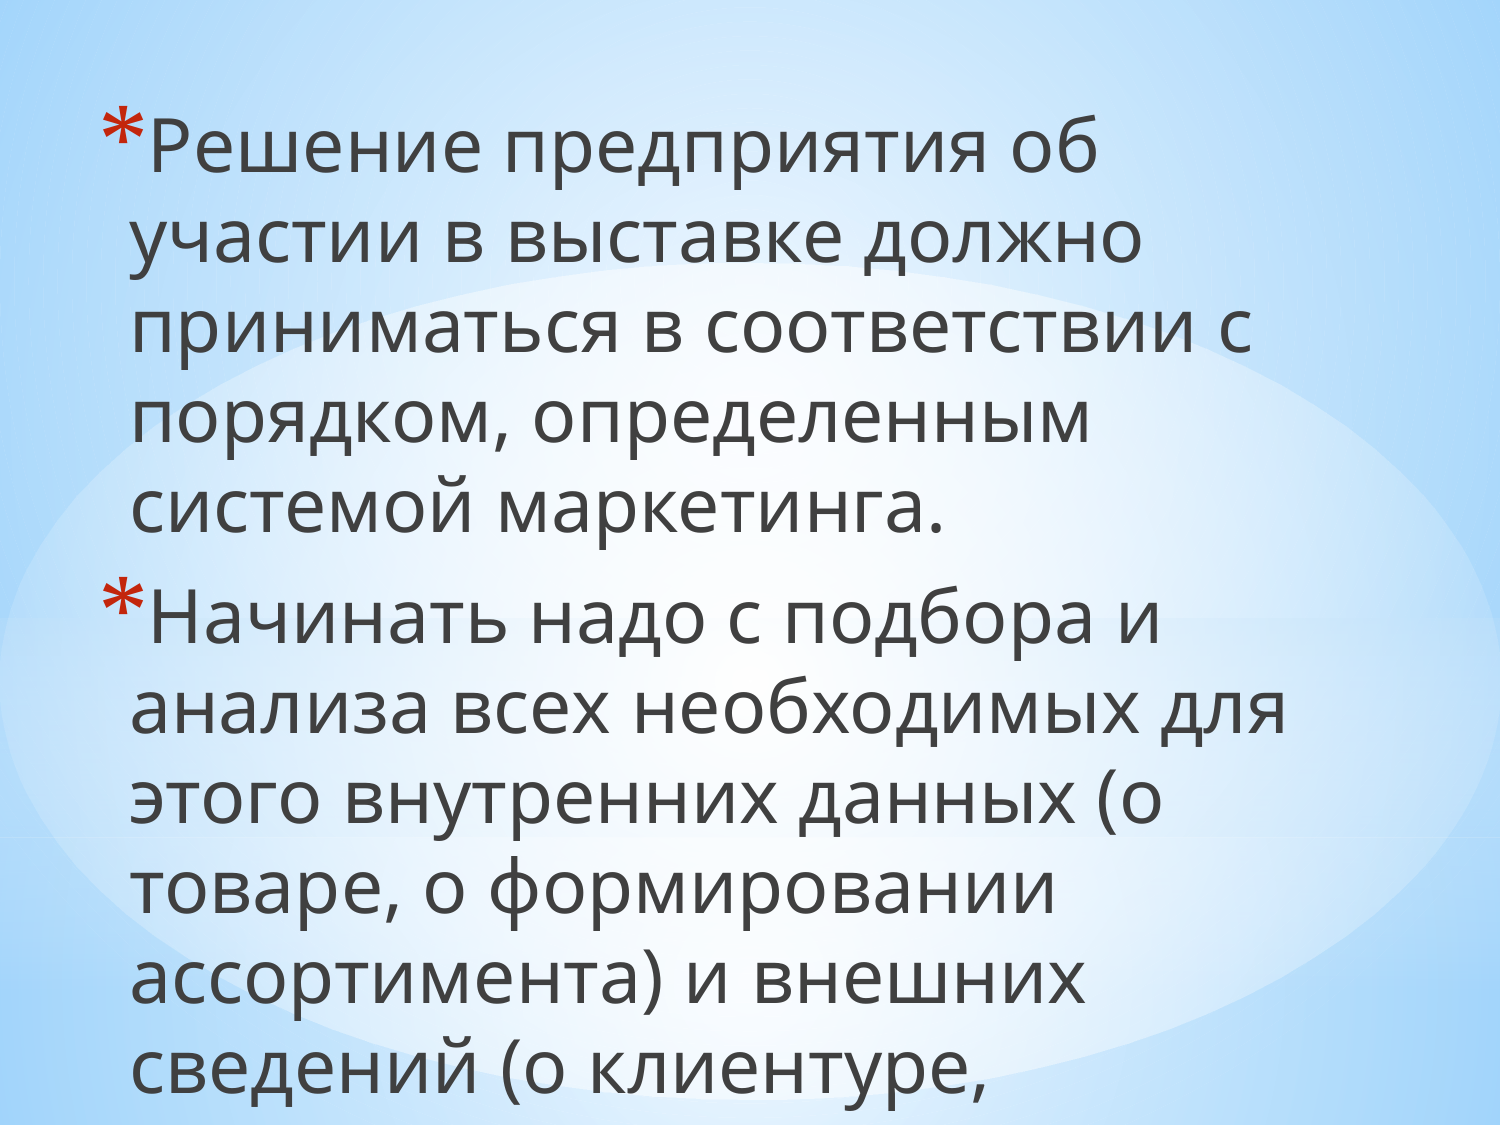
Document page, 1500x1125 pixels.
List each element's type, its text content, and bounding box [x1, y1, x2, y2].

list Решение предприятия об участии в выставке должно приниматься в соответствии с порядком, определенным системой маркетинга. Начинать надо с подбора и анализа всех необходимых для этого внутренних данных (о товаре, о формировании ассортимента) и внешних сведений (о клиентуре, конкуренции). [76, 90, 1412, 1029]
